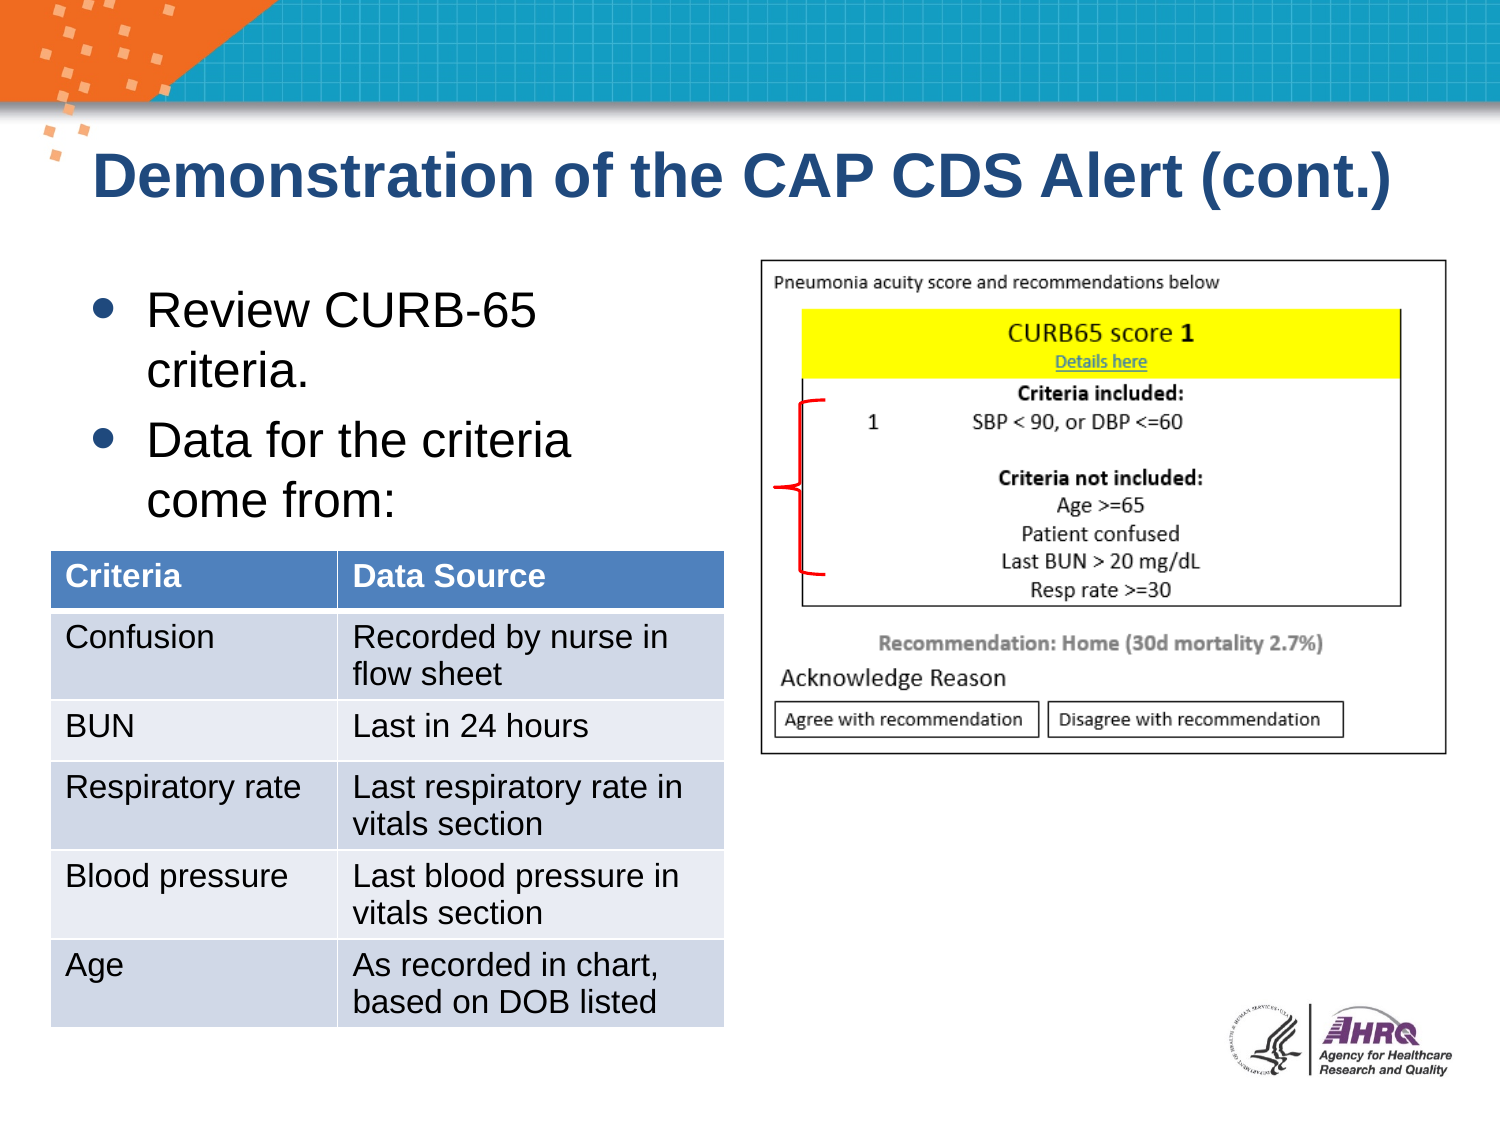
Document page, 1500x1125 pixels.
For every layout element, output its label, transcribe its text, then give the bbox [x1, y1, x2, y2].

table_cell Recorded by nurse in flow sheet [338, 614, 724, 699]
table_cell Last respiratory rate in vitals section [338, 762, 724, 849]
list Review CURB-65 criteria. Data for the criteria come from: [75, 270, 688, 549]
table_cell Blood pressure [51, 851, 337, 938]
picture [0, 0, 1500, 168]
table_cell Age [51, 940, 337, 1027]
table_header Data Source [338, 551, 724, 608]
table_cell BUN [51, 701, 337, 760]
title Demonstration of the CAP CDS Alert (cont.) [24, 125, 1463, 227]
table_cell Last blood pressure in vitals section [338, 851, 724, 938]
table_cell As recorded in chart, based on DOB listed [338, 940, 724, 1027]
picture [746, 249, 1463, 765]
picture [1224, 999, 1457, 1081]
table_cell Respiratory rate [51, 762, 337, 849]
table_header Criteria [51, 551, 337, 608]
table_cell Last in 24 hours [338, 701, 724, 760]
table_cell Confusion [51, 614, 337, 699]
